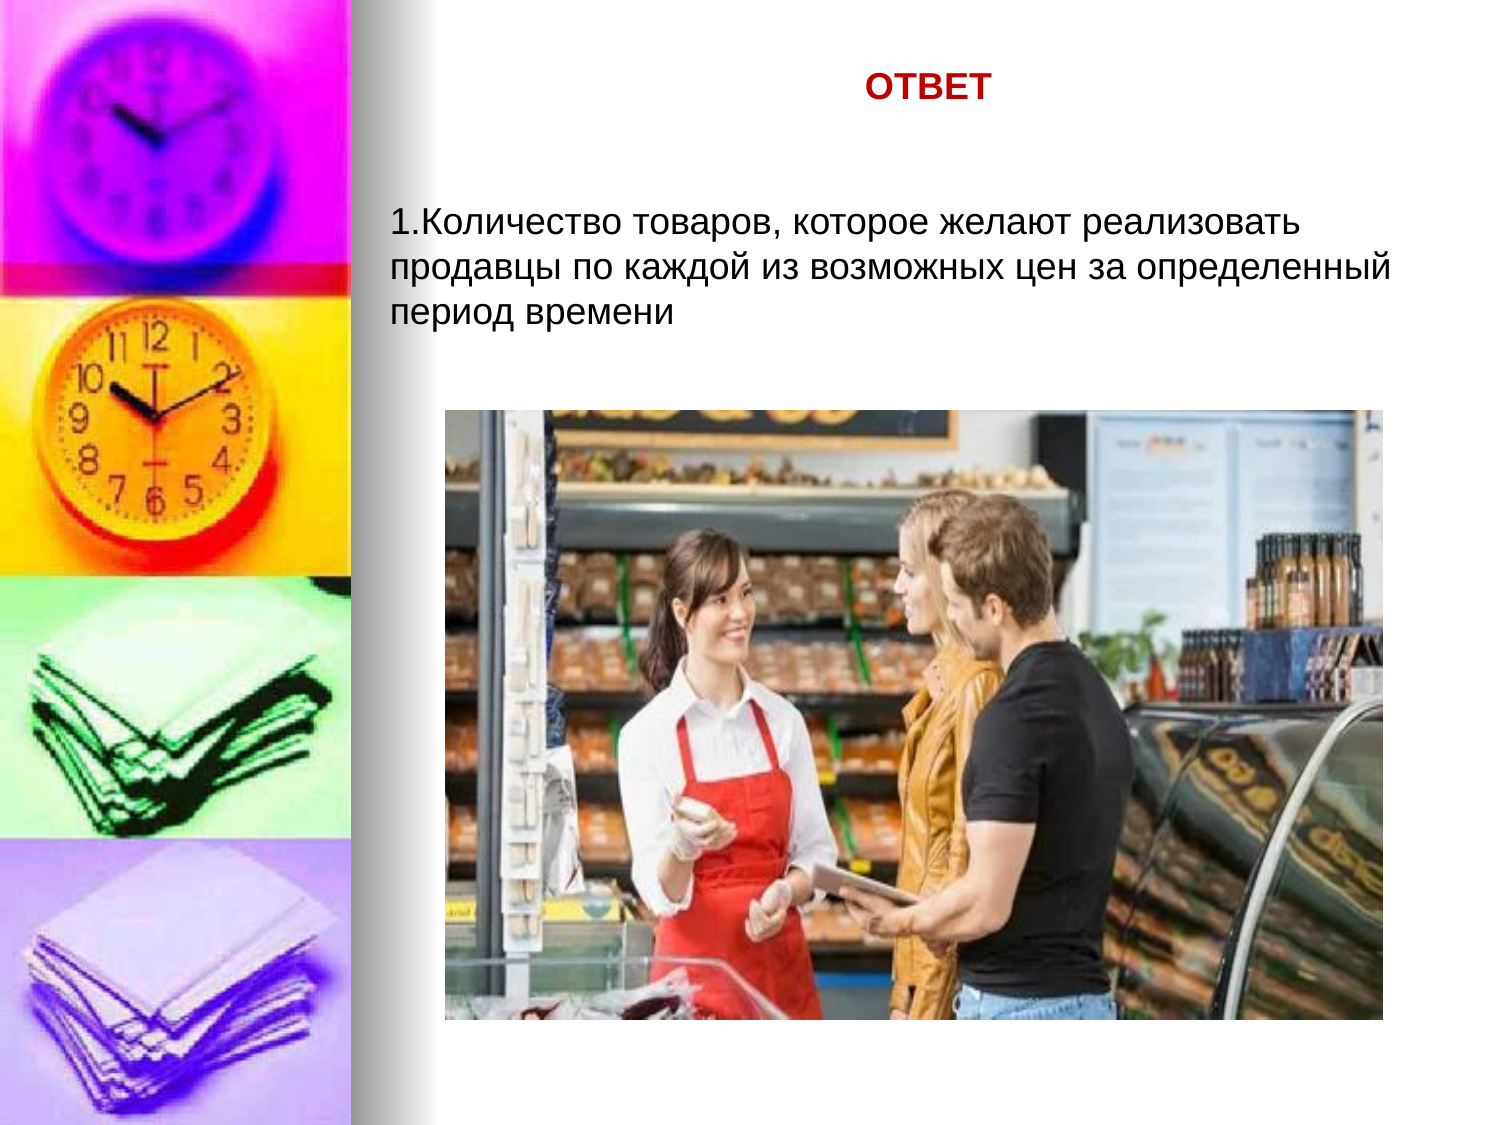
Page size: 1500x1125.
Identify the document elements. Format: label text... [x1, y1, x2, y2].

picture [445, 409, 1384, 1020]
text_box ОТВЕТ 1.Количество товаров, которое желают реализовать продавцы по каждой из возможных цен за определенный период времени [374, 54, 1483, 340]
picture [0, 0, 351, 1125]
